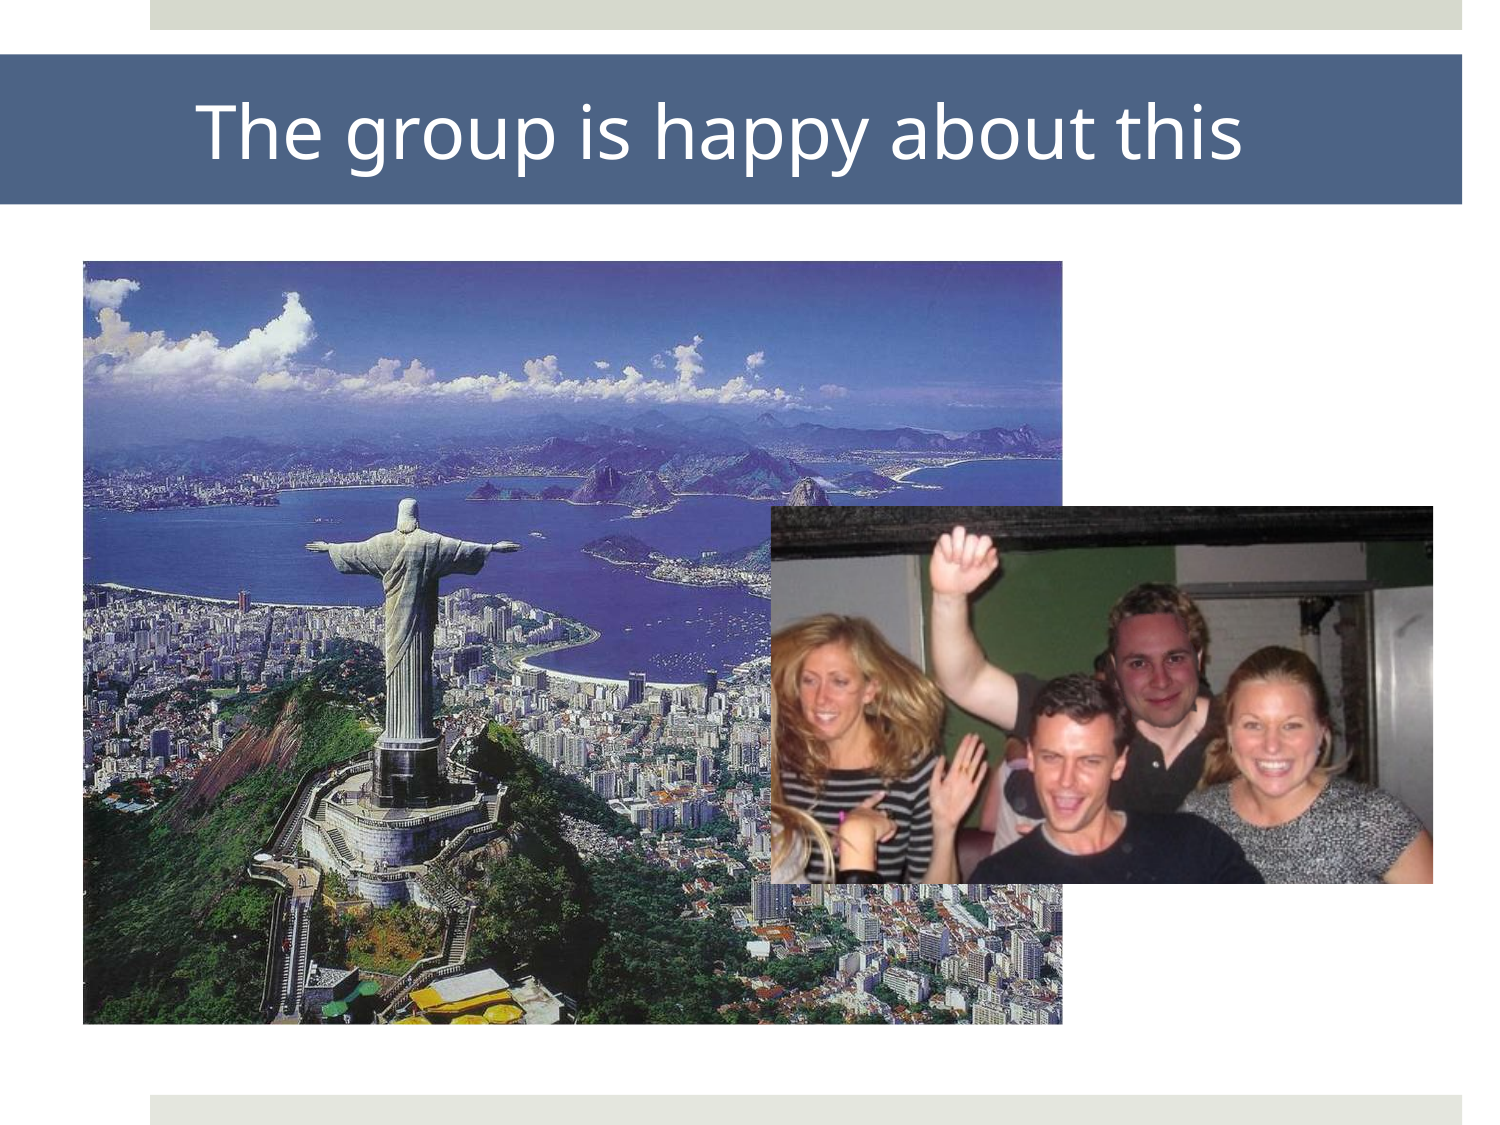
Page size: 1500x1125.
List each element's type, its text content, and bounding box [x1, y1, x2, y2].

picture [82, 260, 1434, 1026]
title The group is happy about this [0, 54, 1463, 205]
